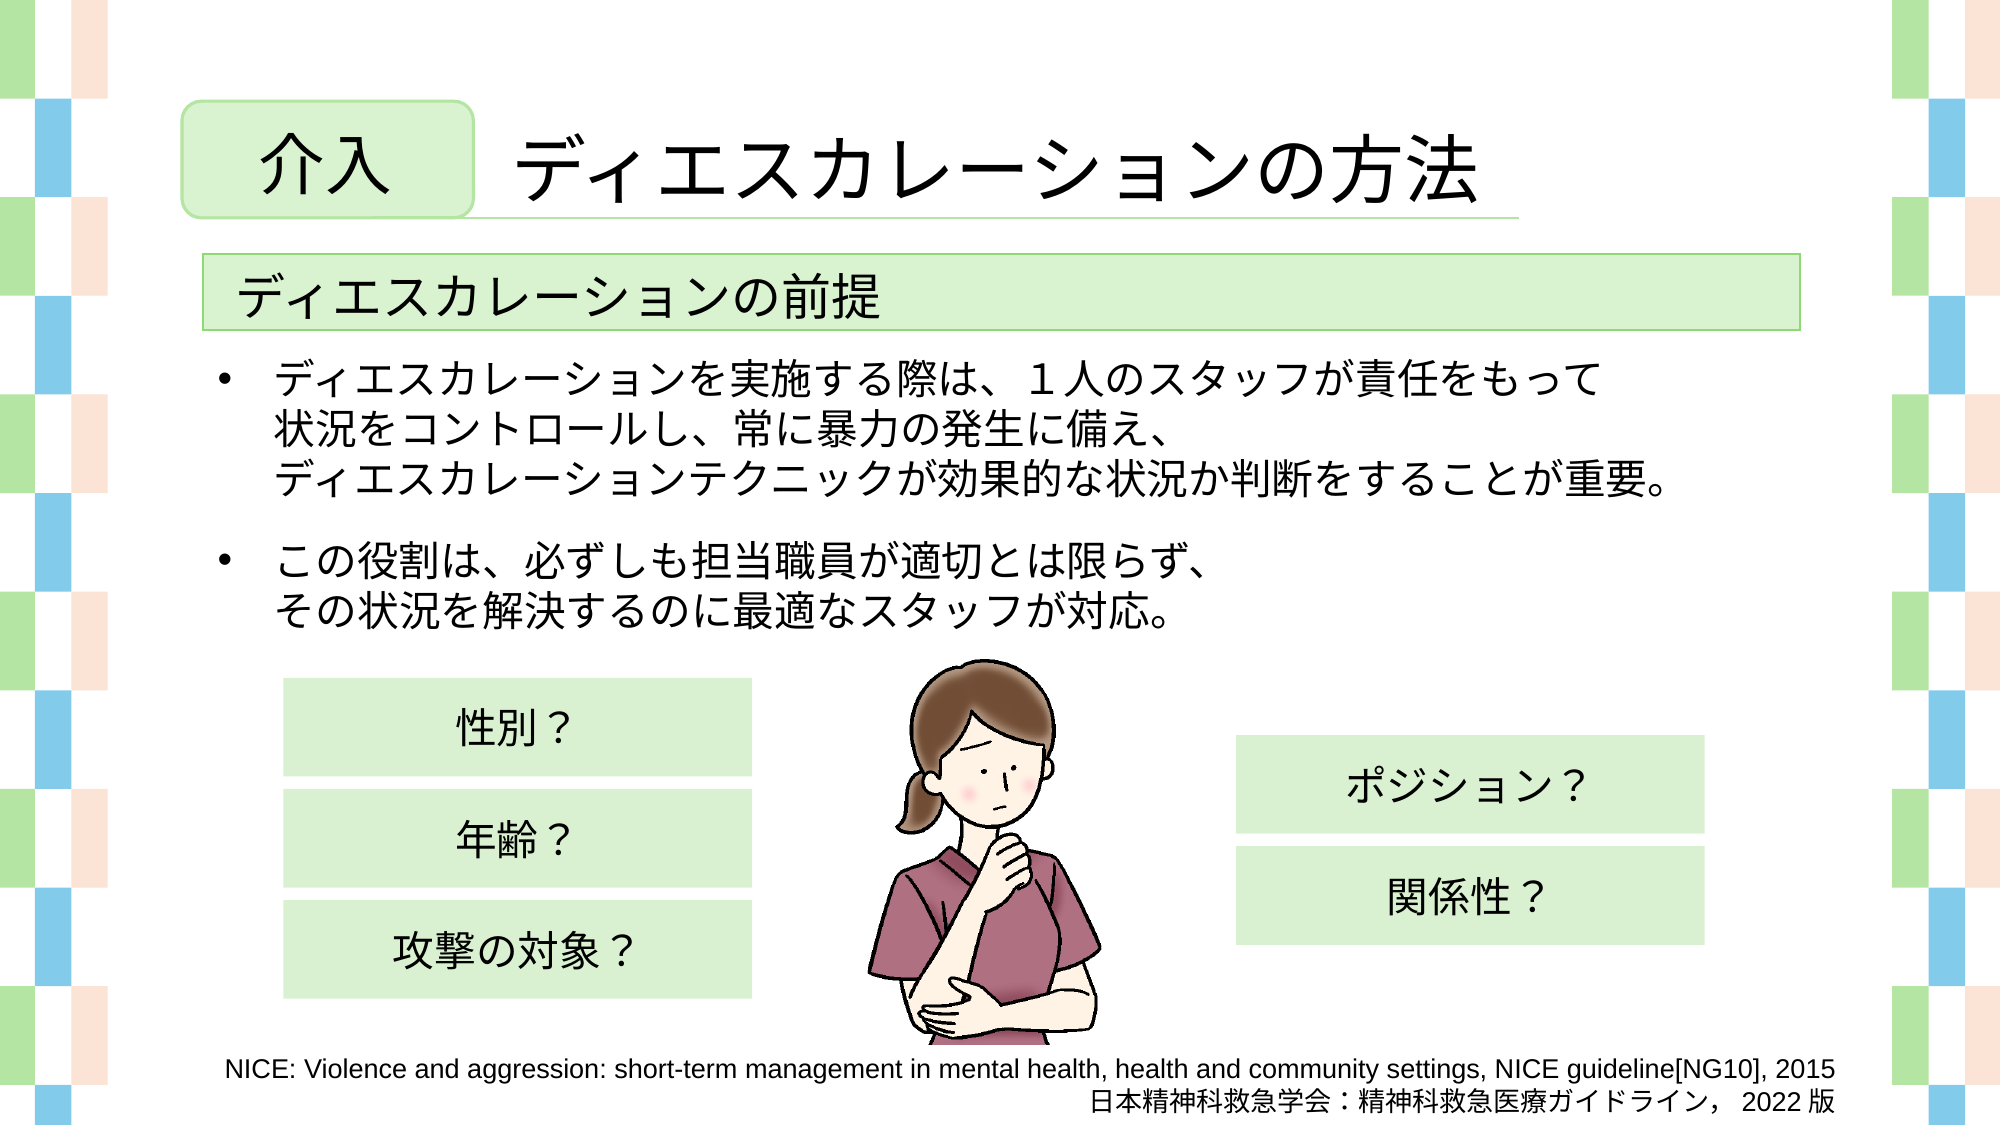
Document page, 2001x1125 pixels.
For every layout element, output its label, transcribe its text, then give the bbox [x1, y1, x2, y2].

text_box 性別？ [283, 677, 753, 777]
text_box ディエスカレーションの前提 [220, 257, 1818, 333]
text_box [201, 252, 1801, 331]
text_box 介入 [243, 115, 467, 211]
text_box 年齢？ [283, 788, 753, 888]
picture [782, 459, 1822, 1045]
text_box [1891, 0, 2000, 1125]
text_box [0, 0, 109, 1125]
text_box ディエスカレーションの方法 [496, 115, 1527, 221]
text_box 攻撃の対象？ [283, 900, 753, 999]
text_box ディエスカレーションを実施する際は、１人のスタッフが責任をもって 状況をコントロールし、常に暴力の発生に備え、 ディエスカレーションテクニックが効果的な状況か判断をすることが重要。 この役割は、必ずしも担当職員が適切とは限らず、 その状況を解決するのに最適なスタッフが対応。 [202, 345, 1874, 642]
text_box [180, 99, 476, 220]
text_box NICE: Violence and aggression: short-term management in mental health, health and community settings, NICE guideline[NG10], 2015 日本精神科救急学会：精神科救急医療ガイドライン，2022版 [126, 1044, 1850, 1125]
